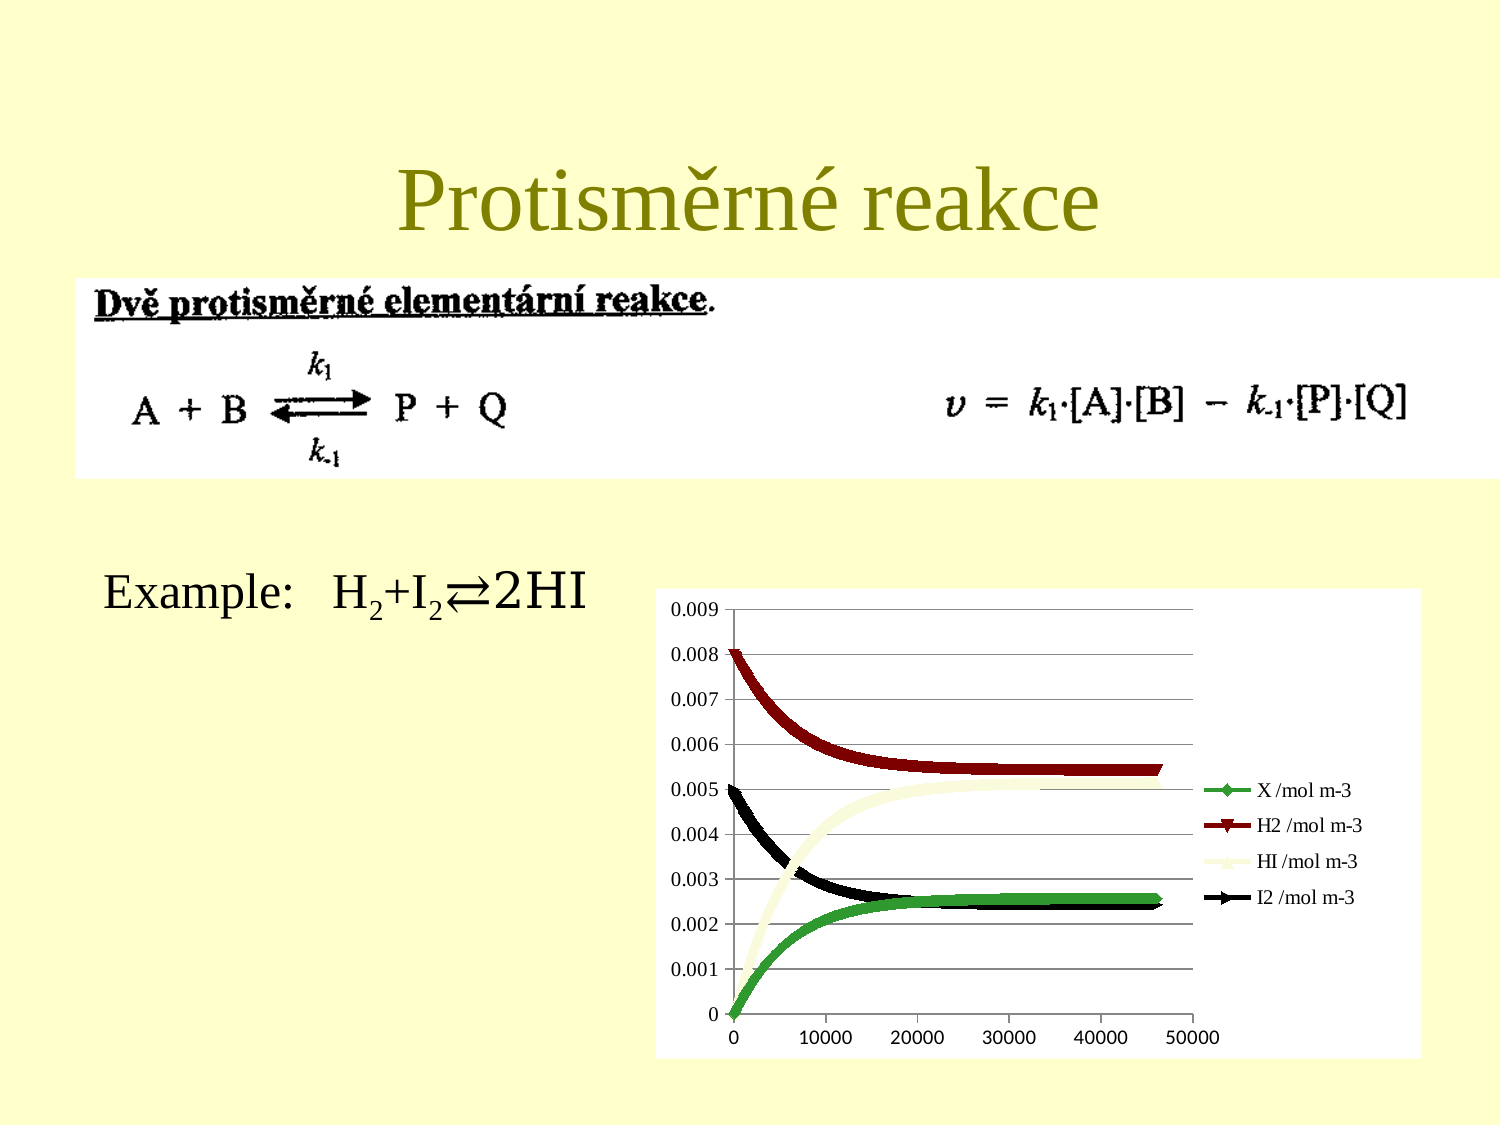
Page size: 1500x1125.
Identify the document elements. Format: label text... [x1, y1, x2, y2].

title Protisměrné reakce [112, 99, 1388, 277]
text_box Example: H2+I2⇄2HI [88, 550, 603, 634]
chart [655, 588, 1422, 1059]
picture [74, 278, 1500, 479]
